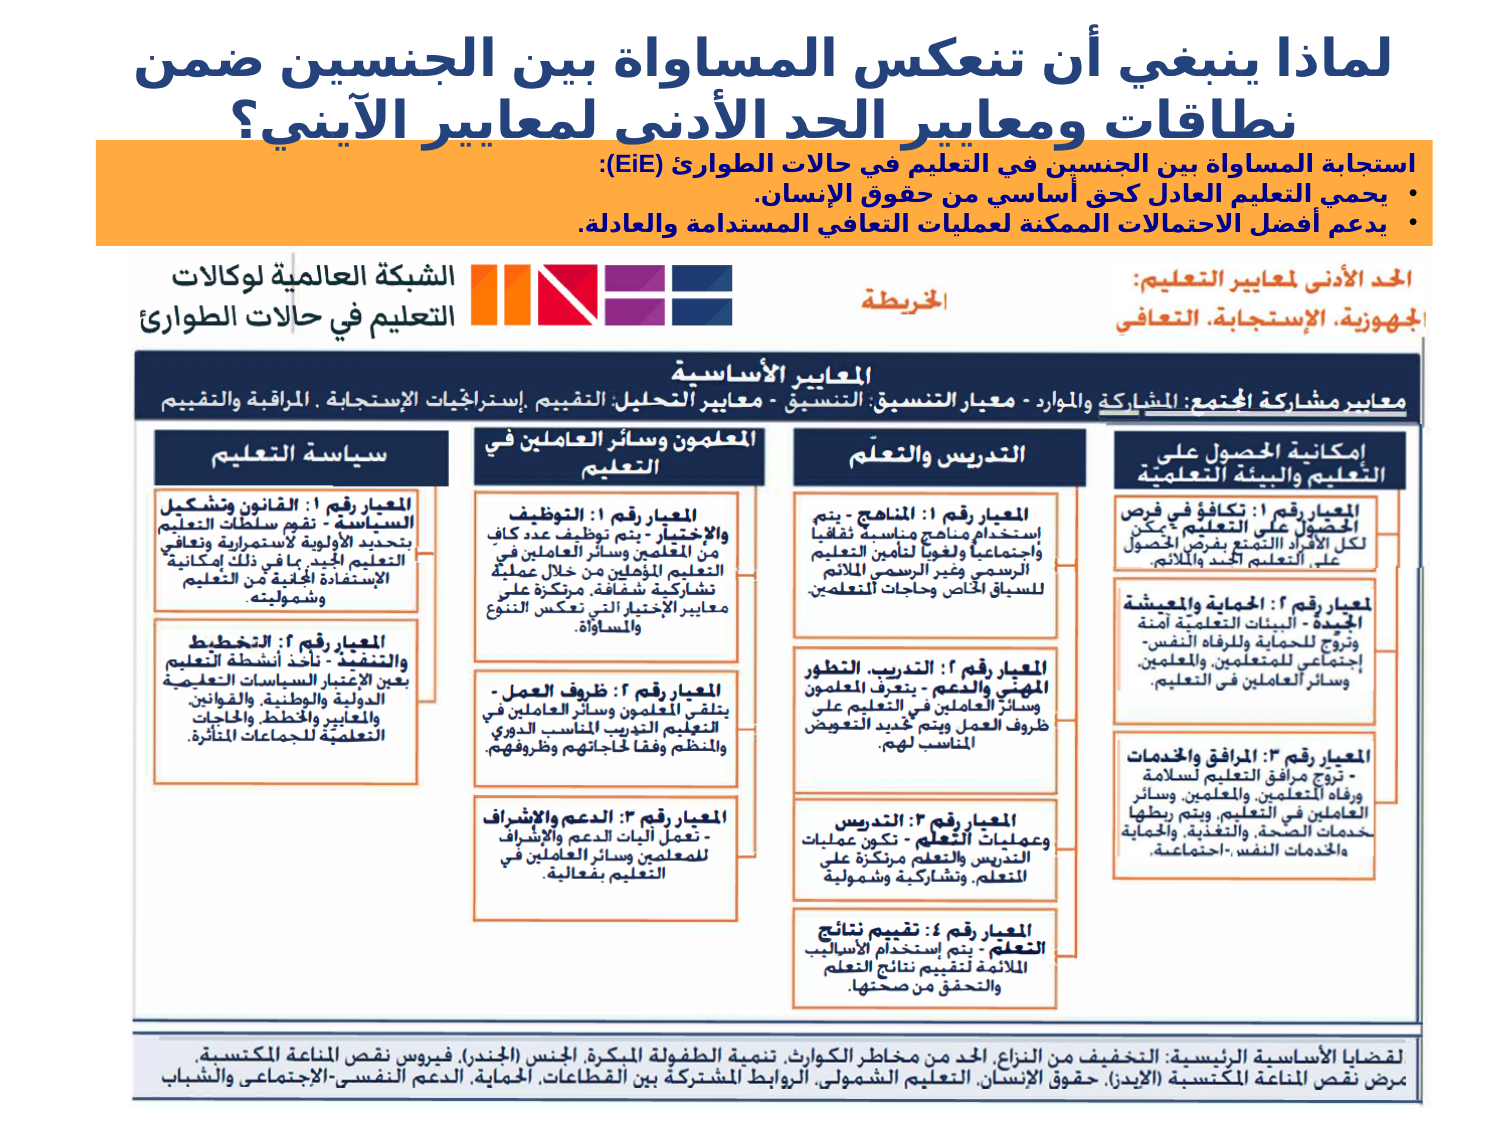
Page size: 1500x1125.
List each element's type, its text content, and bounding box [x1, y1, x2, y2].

picture [129, 245, 1433, 1110]
text_box استجابة المساواة بين الجنسين في التعليم في حالات الطوارئ (EiE): يحمي التعليم العادل كحق أساسي من حقوق الإنسان. يدعم أفضل الاحتمالات الممكنة لعمليات التعافي المستدامة والعادلة. [95, 140, 1433, 246]
list لماذا ينبغي أن تنعكس المساواة بين الجنسين ضمن نطاقات ومعايير الحد الأدنى لمعايير الآيني؟ [28, 9, 1500, 140]
